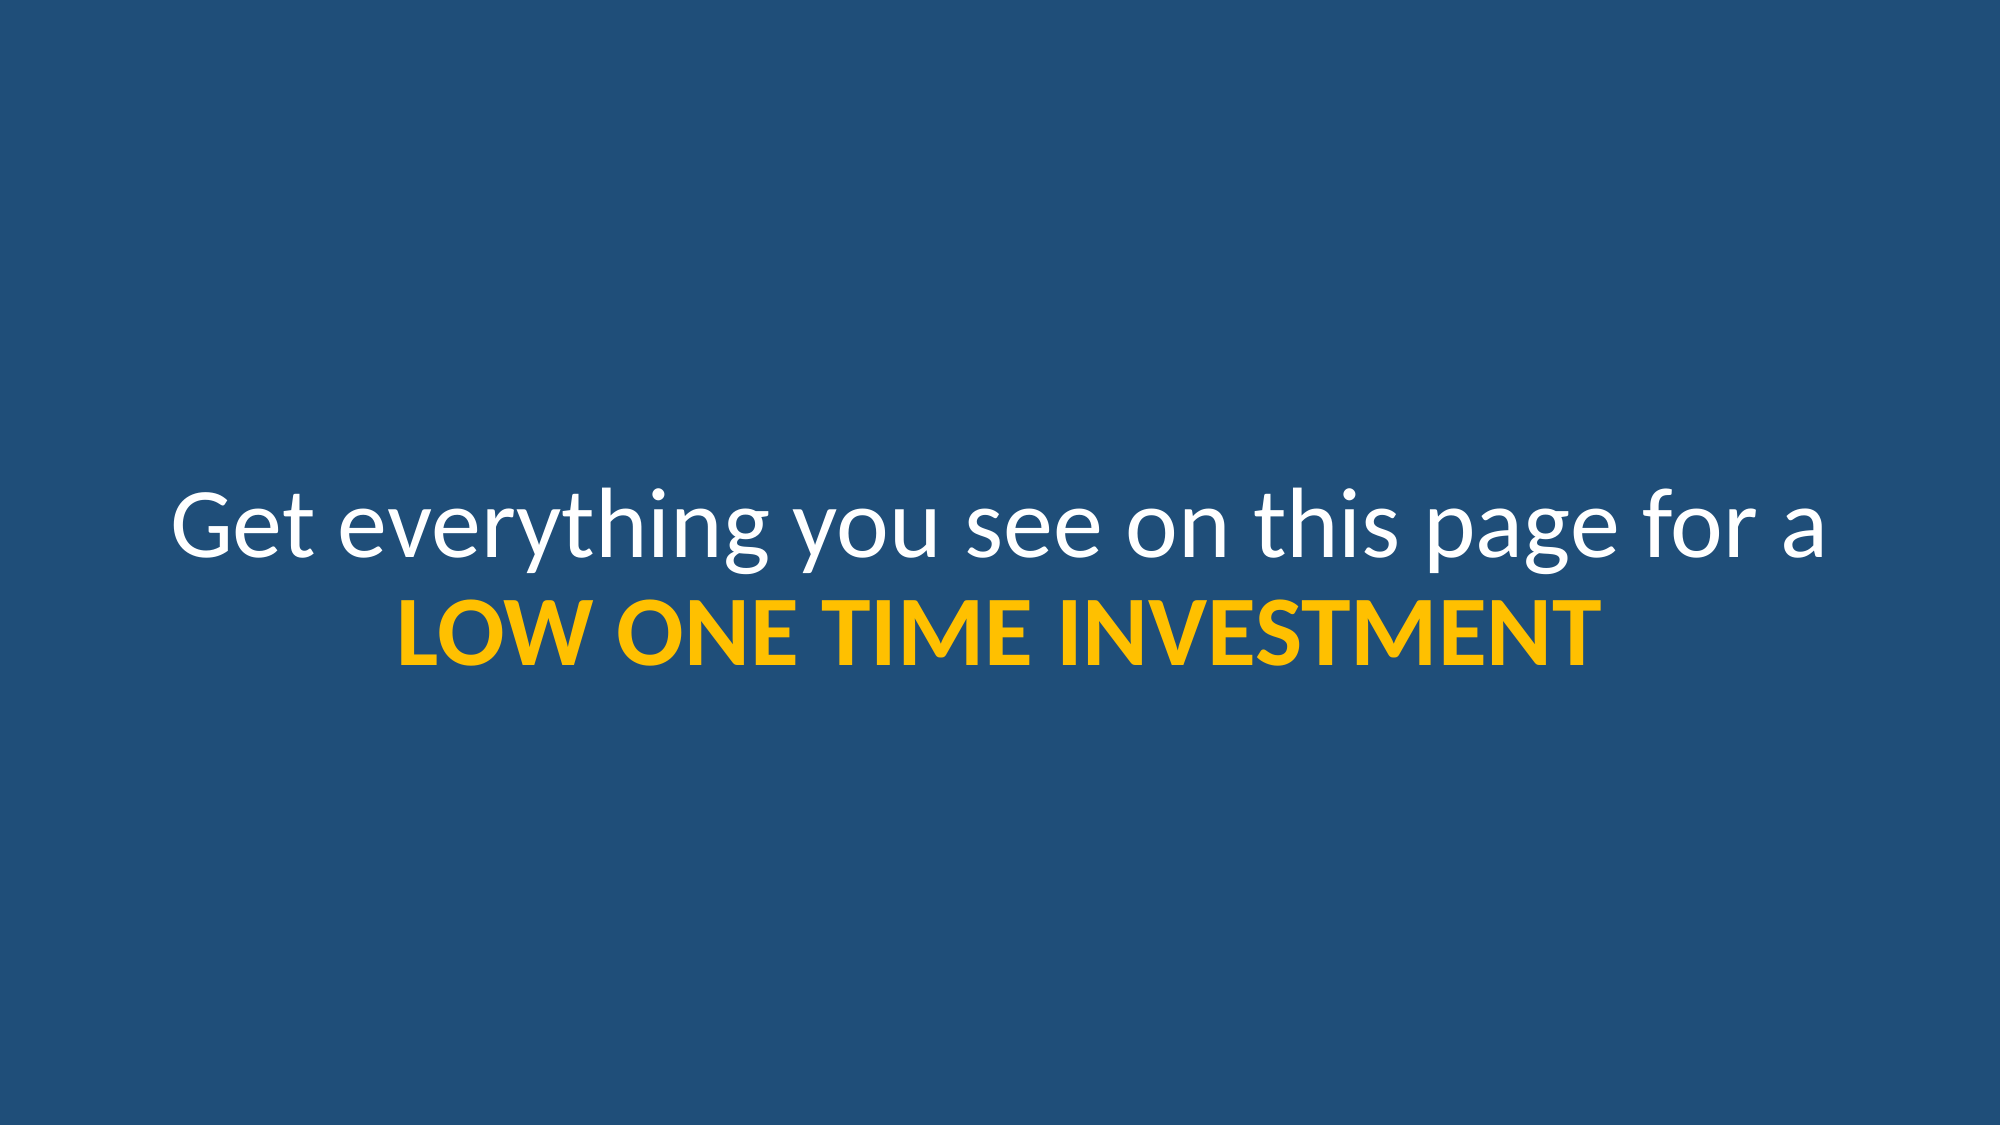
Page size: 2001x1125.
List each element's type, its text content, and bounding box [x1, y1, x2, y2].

list Get everything you see on this page for a LOW ONE TIME INVESTMENT [137, 464, 1863, 1008]
